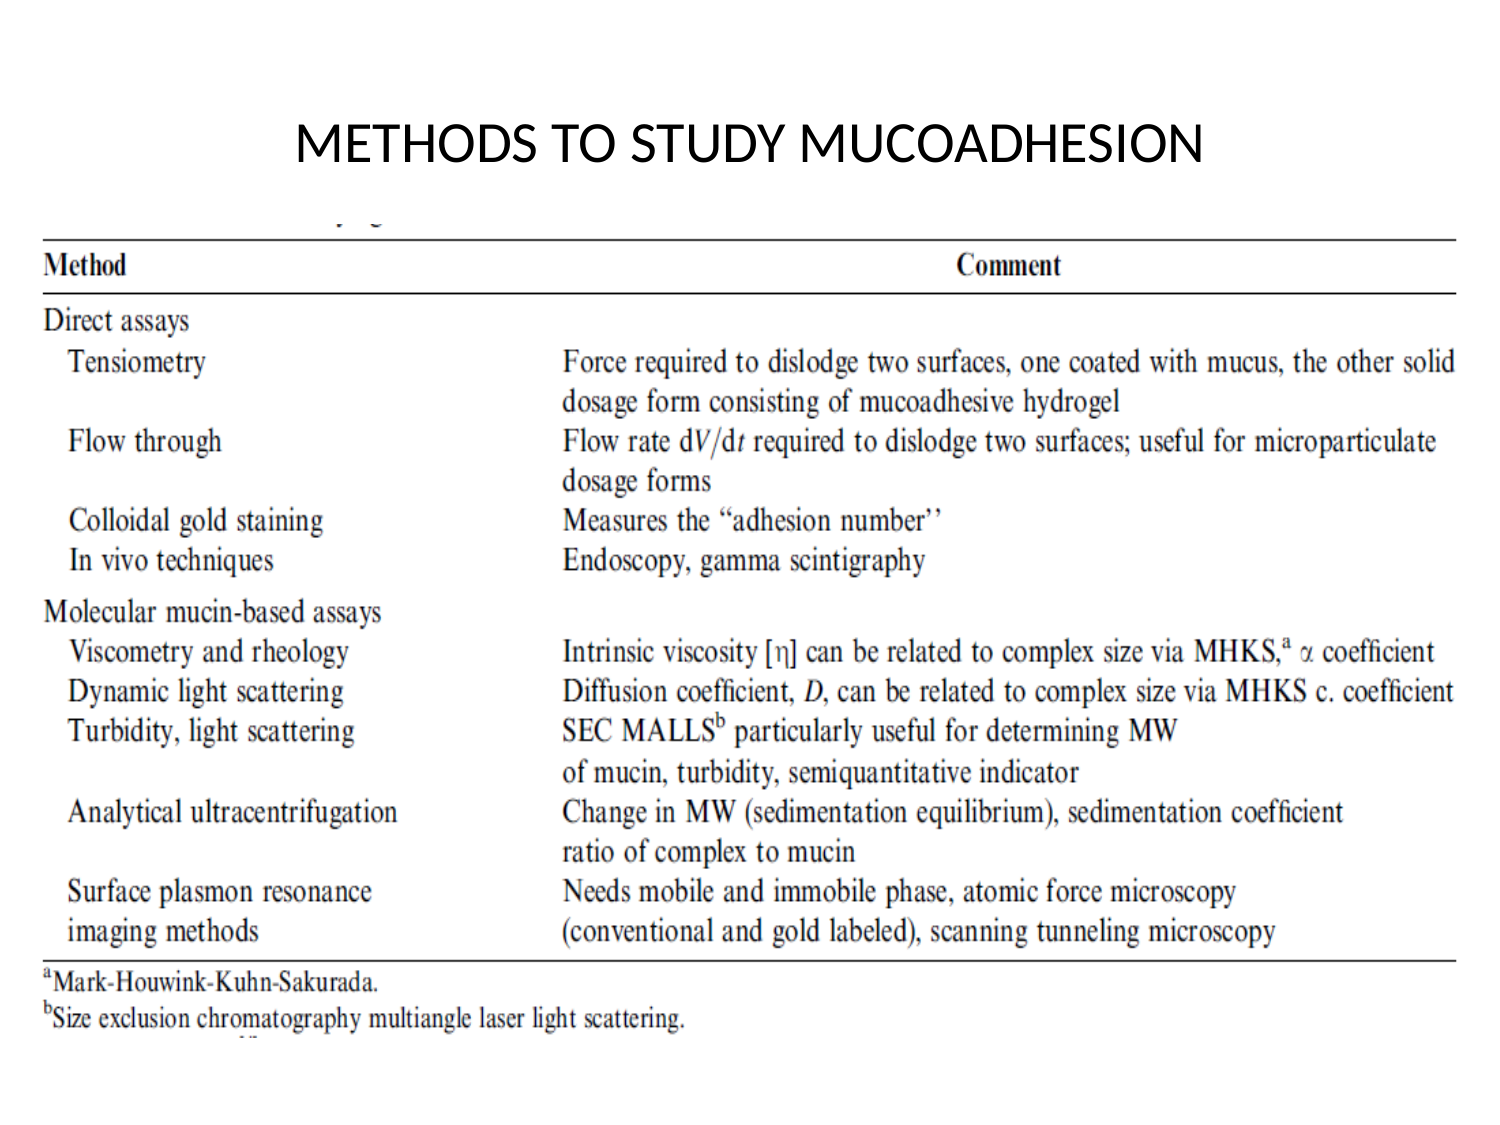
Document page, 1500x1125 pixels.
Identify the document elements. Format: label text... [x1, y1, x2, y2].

title METHODS TO STUDY MUCOADHESION [75, 45, 1425, 223]
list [24, 224, 1500, 1038]
